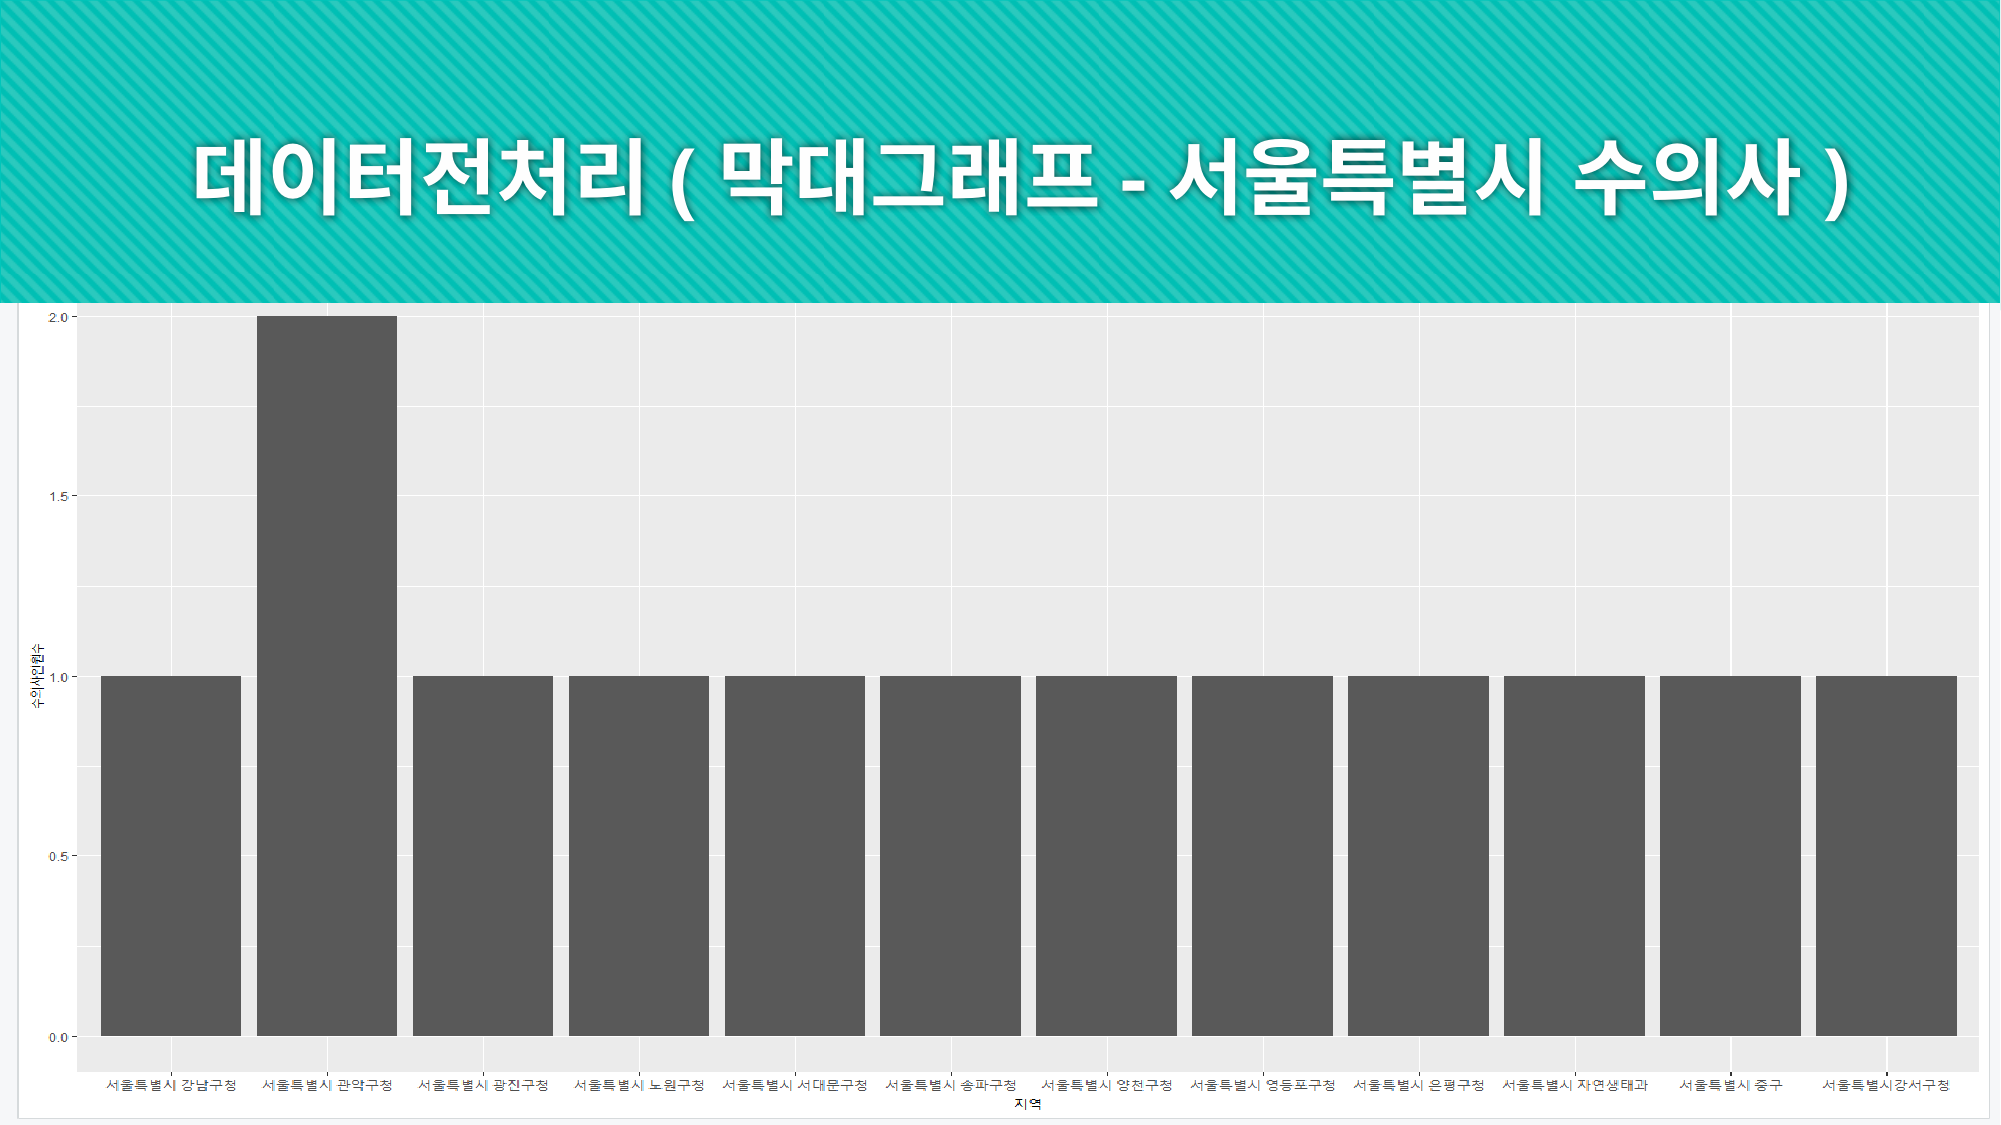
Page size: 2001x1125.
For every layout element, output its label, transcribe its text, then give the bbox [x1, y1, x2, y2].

title 데이터전처리(막대그래프-서울특별시 수의사) [132, 73, 1868, 233]
picture [0, 303, 2000, 1125]
